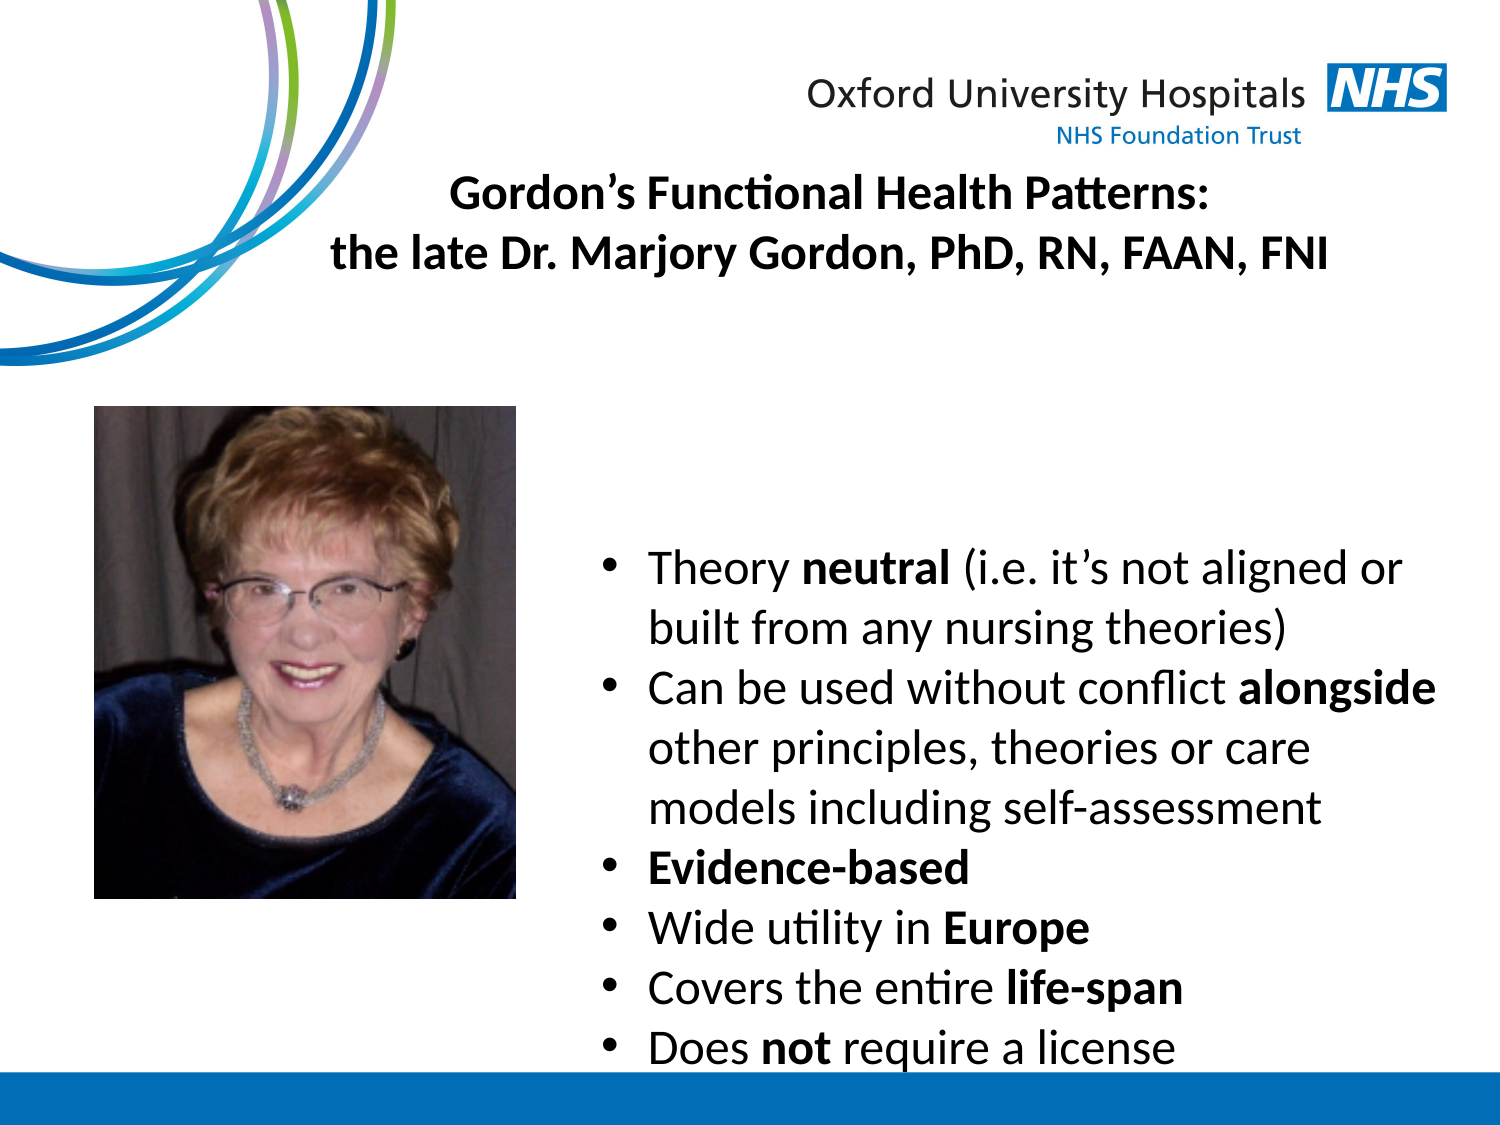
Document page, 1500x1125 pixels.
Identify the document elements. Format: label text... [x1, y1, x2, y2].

title Gordon’s Functional Health Patterns: the late Dr. Marjory Gordon, PhD, RN, FAAN, FNI [234, 151, 1425, 289]
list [94, 406, 516, 899]
picture [0, 0, 1500, 1125]
text_box Theory neutral (i.e. it’s not aligned or built from any nursing theories) Can be used without conflict alongside other principles, theories or care models including self-assessment Evidence-based Wide utility in Europe Covers the entire life-span Does not require a license [586, 526, 1463, 1082]
